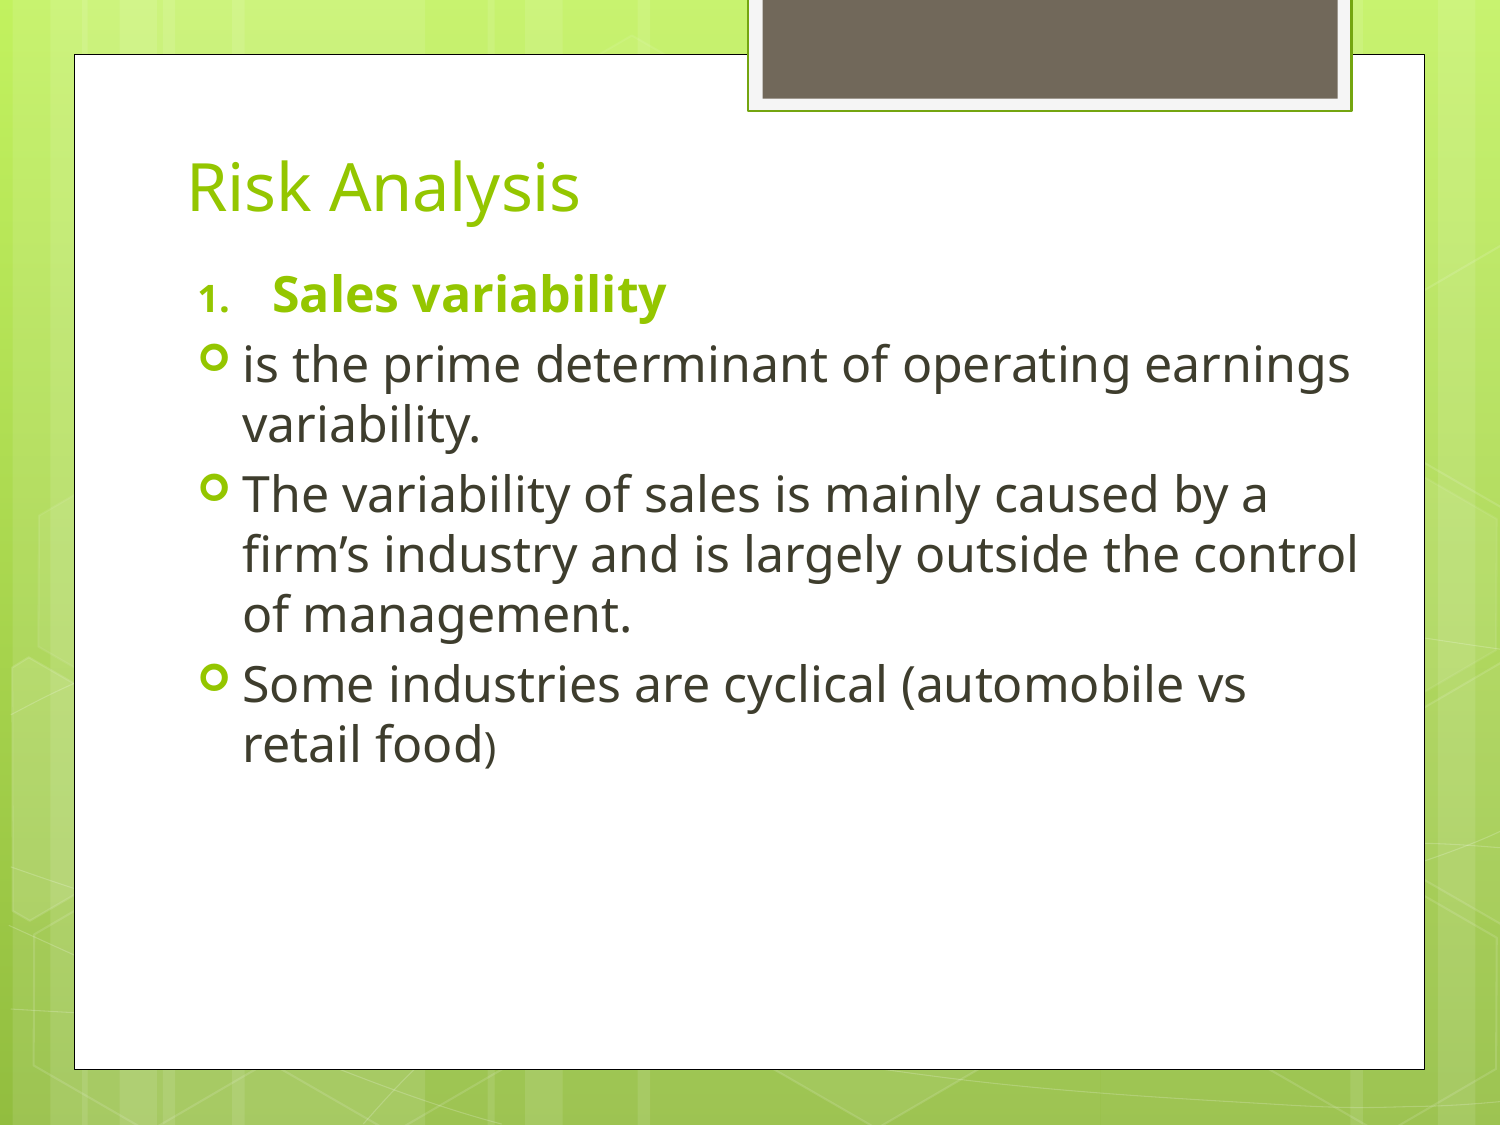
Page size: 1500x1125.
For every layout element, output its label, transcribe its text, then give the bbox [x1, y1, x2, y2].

title Risk Analysis [171, 136, 1324, 233]
list Sales variability is the prime determinant of operating earnings variability. The variability of sales is mainly caused by a firm’s industry and is largely outside the control of management. Some industries are cyclical (automobile vs retail food) [171, 255, 1378, 957]
